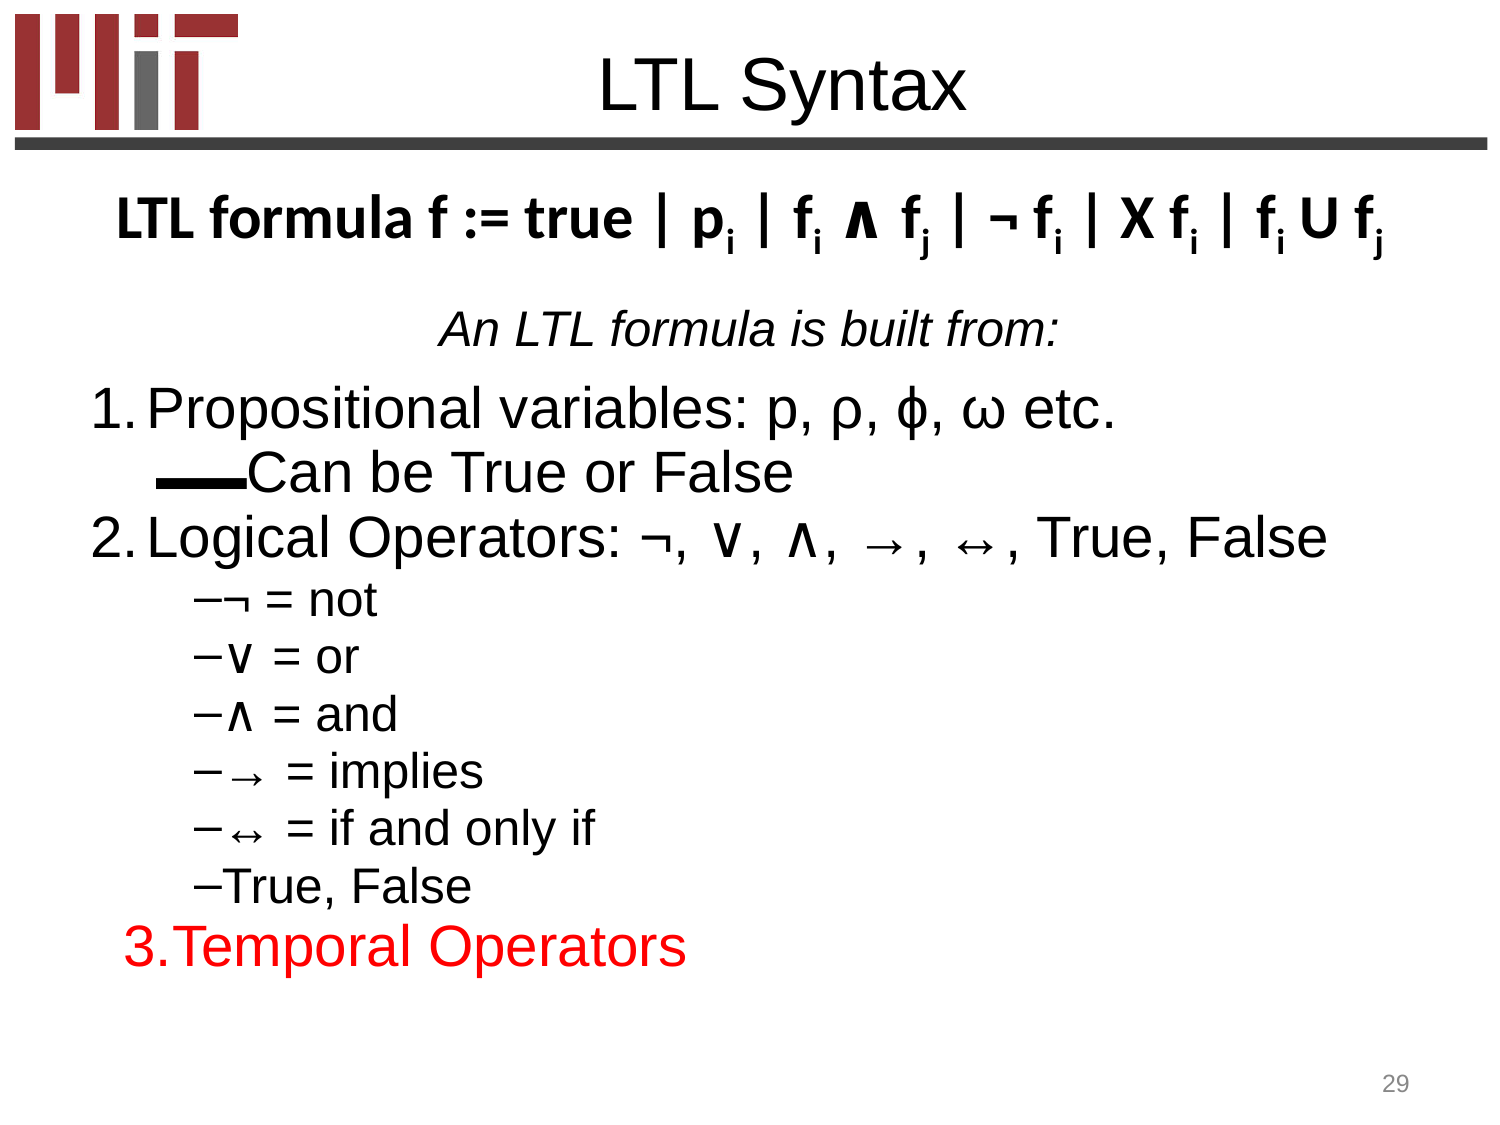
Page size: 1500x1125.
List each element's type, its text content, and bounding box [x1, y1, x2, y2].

title LTL Syntax [239, 22, 1327, 138]
slide_number 29 [1074, 1052, 1425, 1113]
text_box LTL formula f := true | pi | fi ∧ fj | ¬ fi | X fi | fi U fj [0, 161, 1500, 278]
text_box An LTL formula is built from: [268, 288, 1232, 365]
list Propositional variables: p, ρ, ϕ, ω etc. Can be True or False Logical Operators: ¬, ∨, ∧, →, ↔, True, False ¬ = not ∨ = or ∧ = and → = implies ↔ = if and only if True, False Temporal Operators [75, 376, 1425, 1113]
picture [15, 14, 238, 130]
